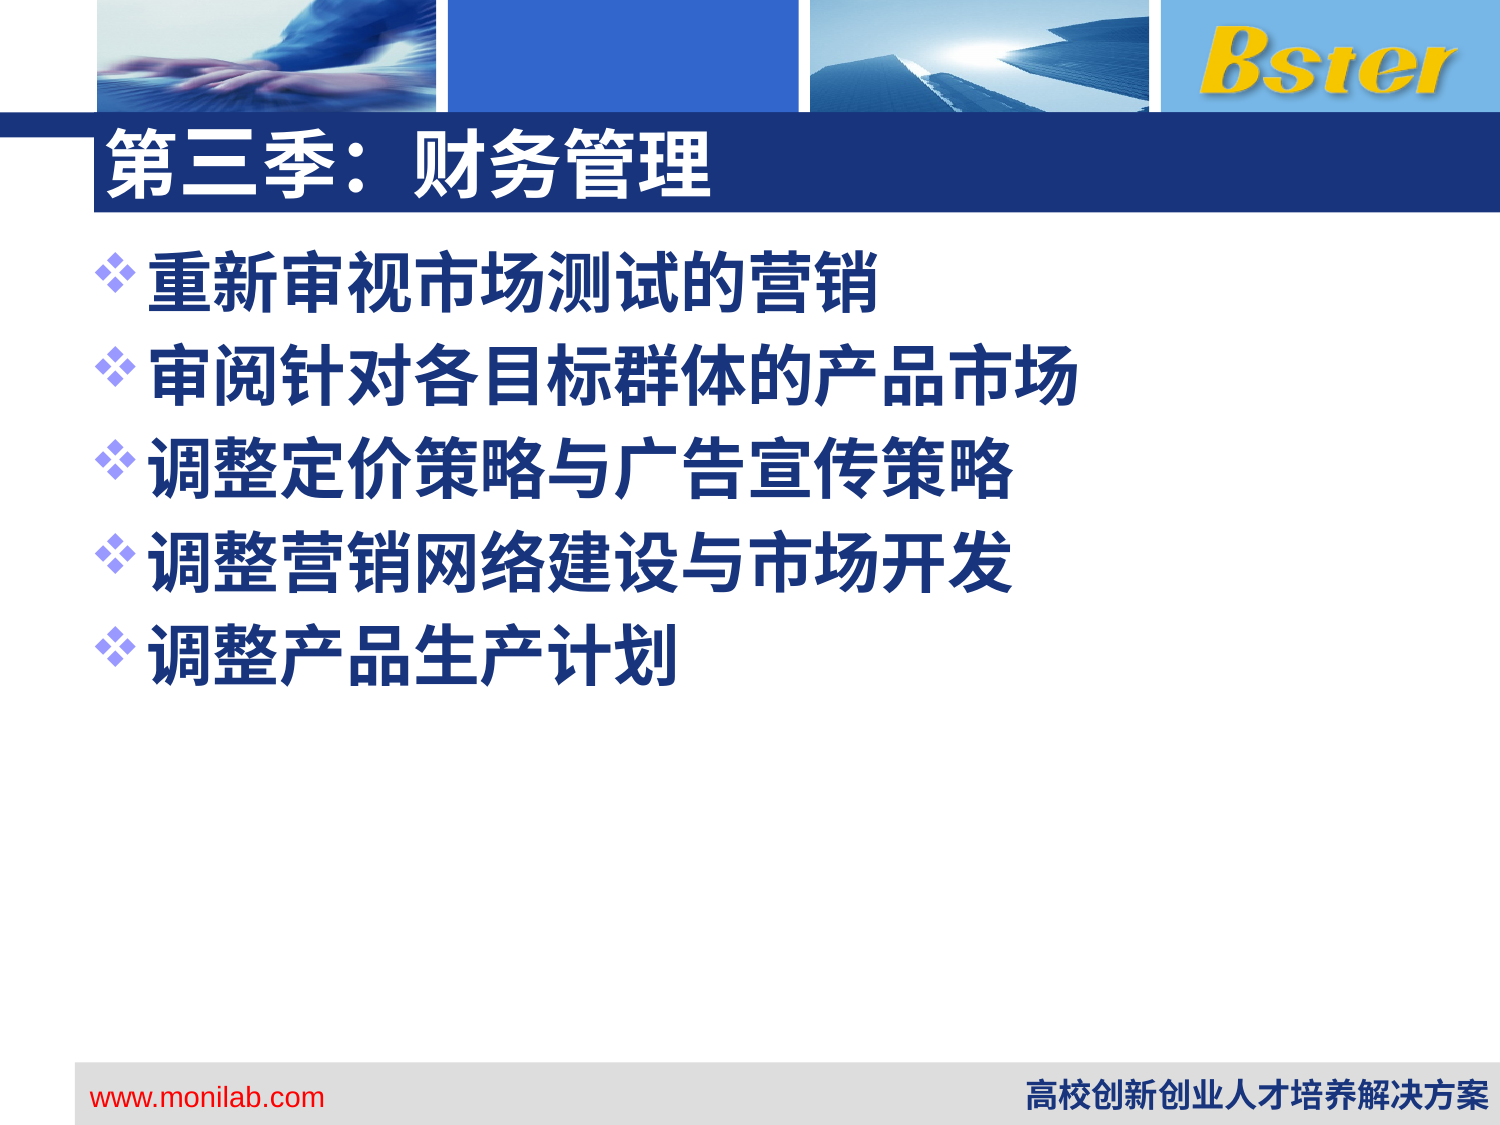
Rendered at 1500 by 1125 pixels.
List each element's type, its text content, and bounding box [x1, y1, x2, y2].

picture [97, 0, 437, 112]
picture [810, 0, 1150, 112]
list 重新审视市场测试的营销 审阅针对各目标群体的产品市场 调整定价策略与广告宣传策略 调整营销网络建设与市场开发 调整产品生产计划 [74, 232, 1454, 1034]
picture [1199, 26, 1458, 94]
title 第三季：财务管理 [88, 113, 1369, 206]
